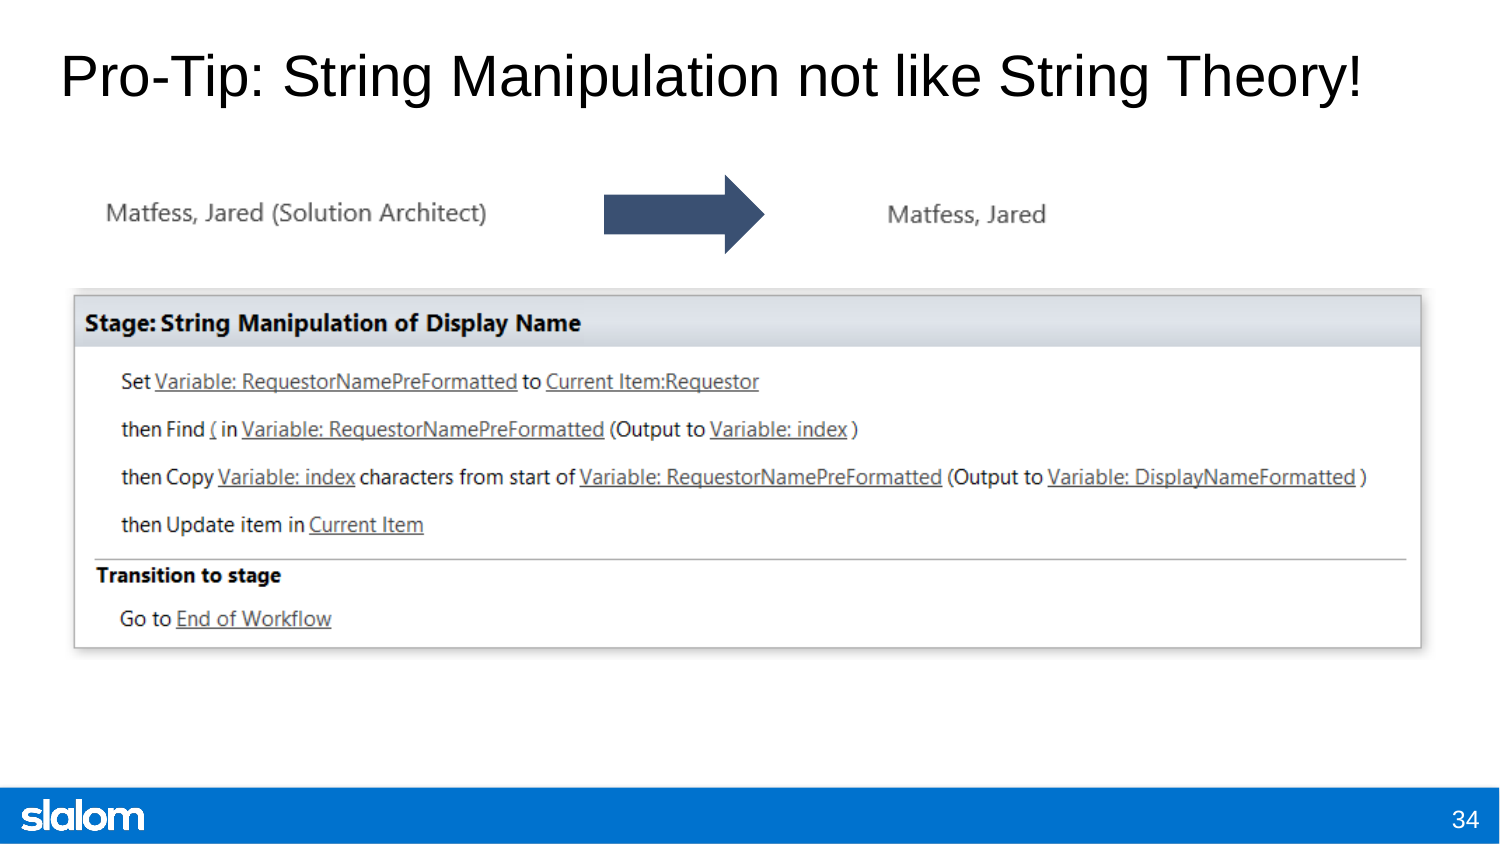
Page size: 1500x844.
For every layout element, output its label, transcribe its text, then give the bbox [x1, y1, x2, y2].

picture [88, 182, 491, 243]
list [63, 288, 1436, 660]
slide_number 34 [1144, 806, 1495, 831]
picture [21, 799, 144, 831]
picture [878, 186, 1084, 242]
text_box [602, 172, 767, 257]
title Pro-Tip: String Manipulation not like String Theory! [38, 34, 1463, 118]
